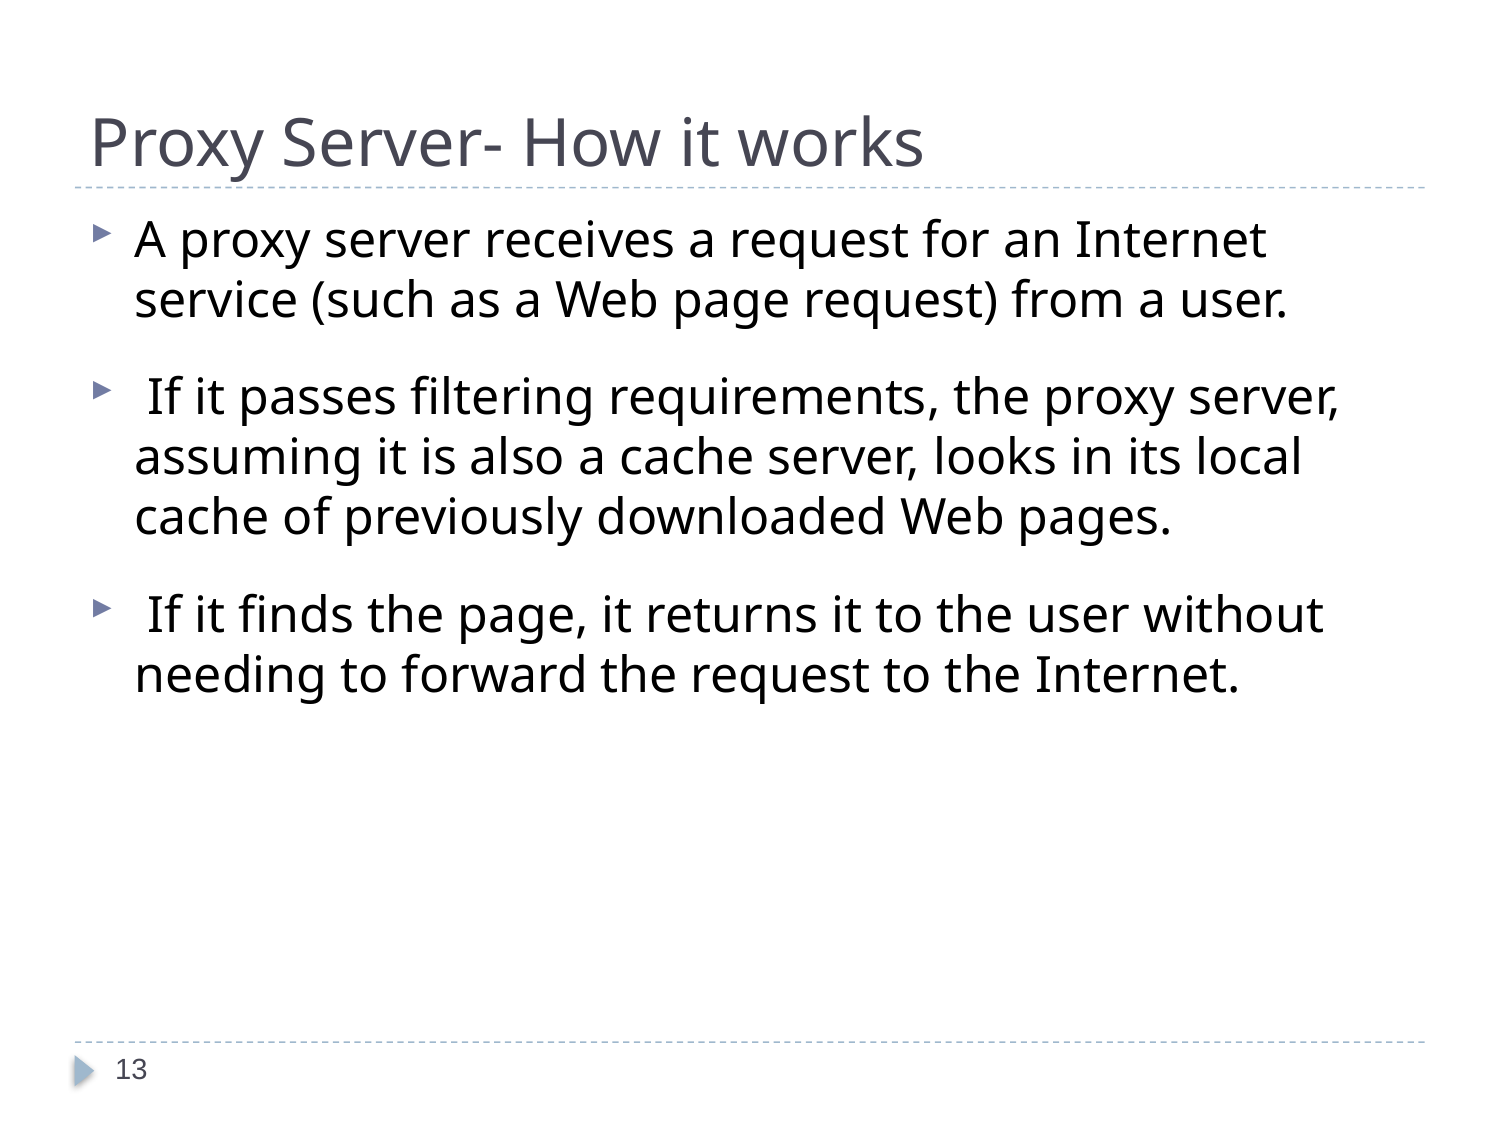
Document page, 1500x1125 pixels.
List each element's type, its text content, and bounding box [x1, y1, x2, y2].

slide_number 13 [100, 1042, 426, 1103]
list A proxy server receives a request for an Internet service (such as a Web page request) from a user. If it passes filtering requirements, the proxy server, assuming it is also a cache server, looks in its local cache of previously downloaded Web pages. If it finds the page, it returns it to the user without needing to forward the request to the Internet. [75, 200, 1425, 1010]
title Proxy Server- How it works [75, 24, 1425, 188]
